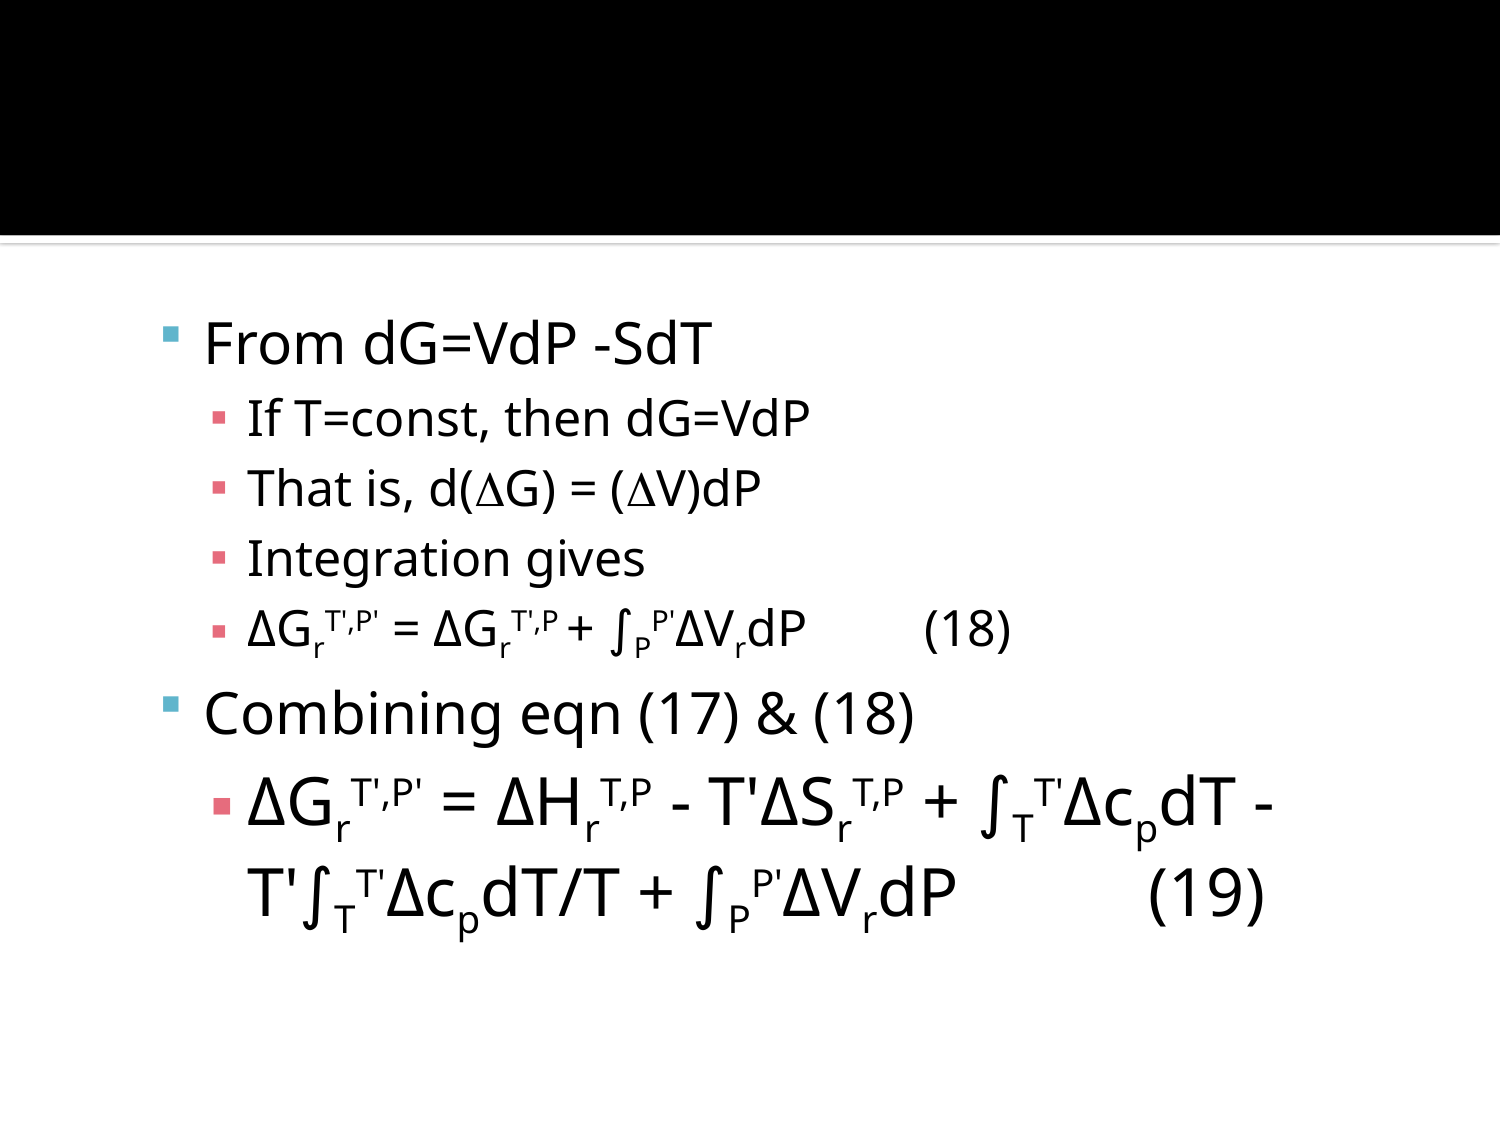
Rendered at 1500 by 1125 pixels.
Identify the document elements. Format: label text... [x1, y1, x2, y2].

text_box [238, 747, 1262, 956]
list From dG=VdP -SdT If T=const, then dG=VdP That is, d(DG) = (DV)dP Integration gives ΔGrT',P' = ΔGrT',P + ∫PP'ΔVrdP (18) Combining eqn (17) & (18) ΔGrT',P' = ΔHrT,P - T'ΔSrT,P + ∫TT'ΔcpdT - T'∫TT'ΔcpdT/T + ∫PP'ΔVrdP (19) [75, 291, 1425, 1050]
